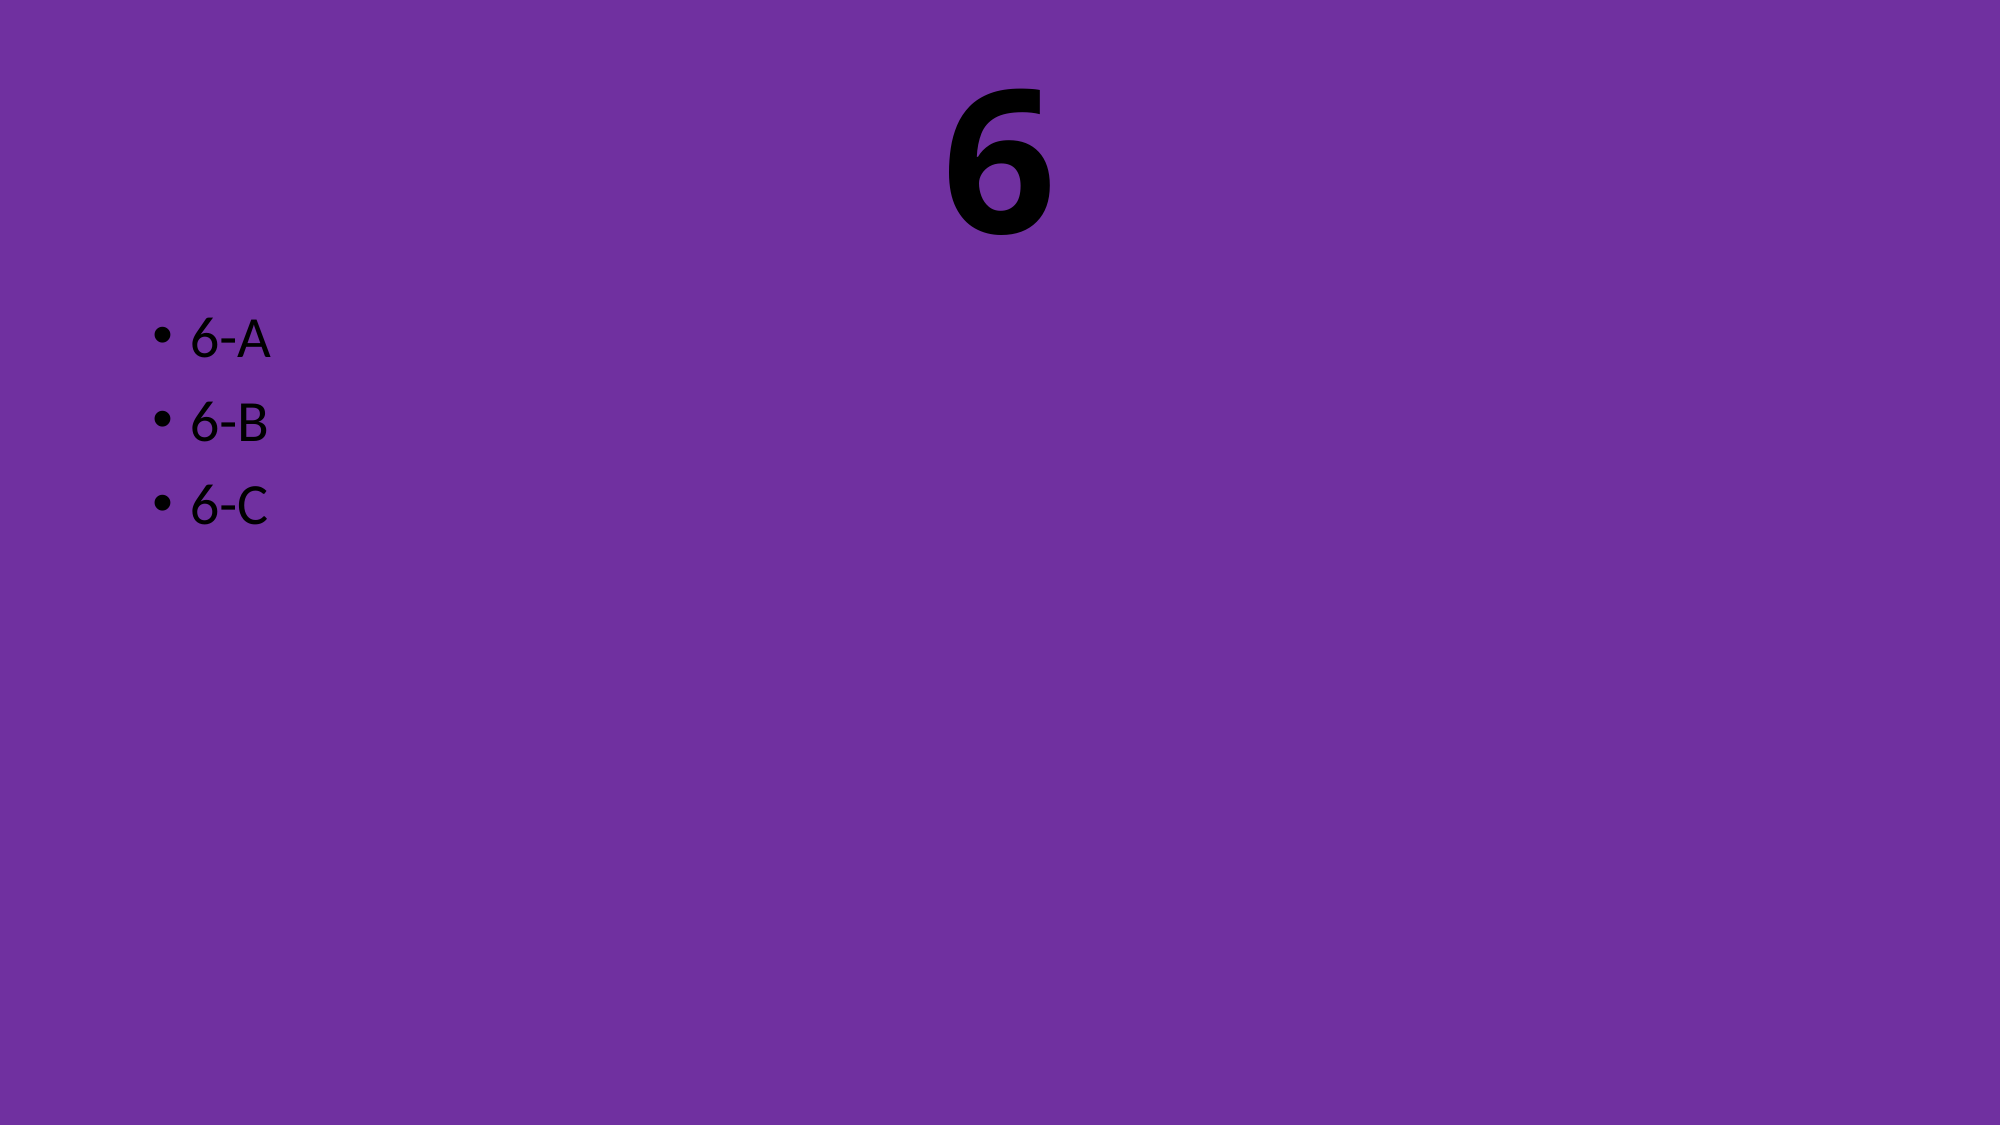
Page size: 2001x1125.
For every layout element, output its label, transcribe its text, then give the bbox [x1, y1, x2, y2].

title 6 [137, 59, 1863, 278]
list 6-A 6-B 6-C [137, 299, 1863, 1014]
